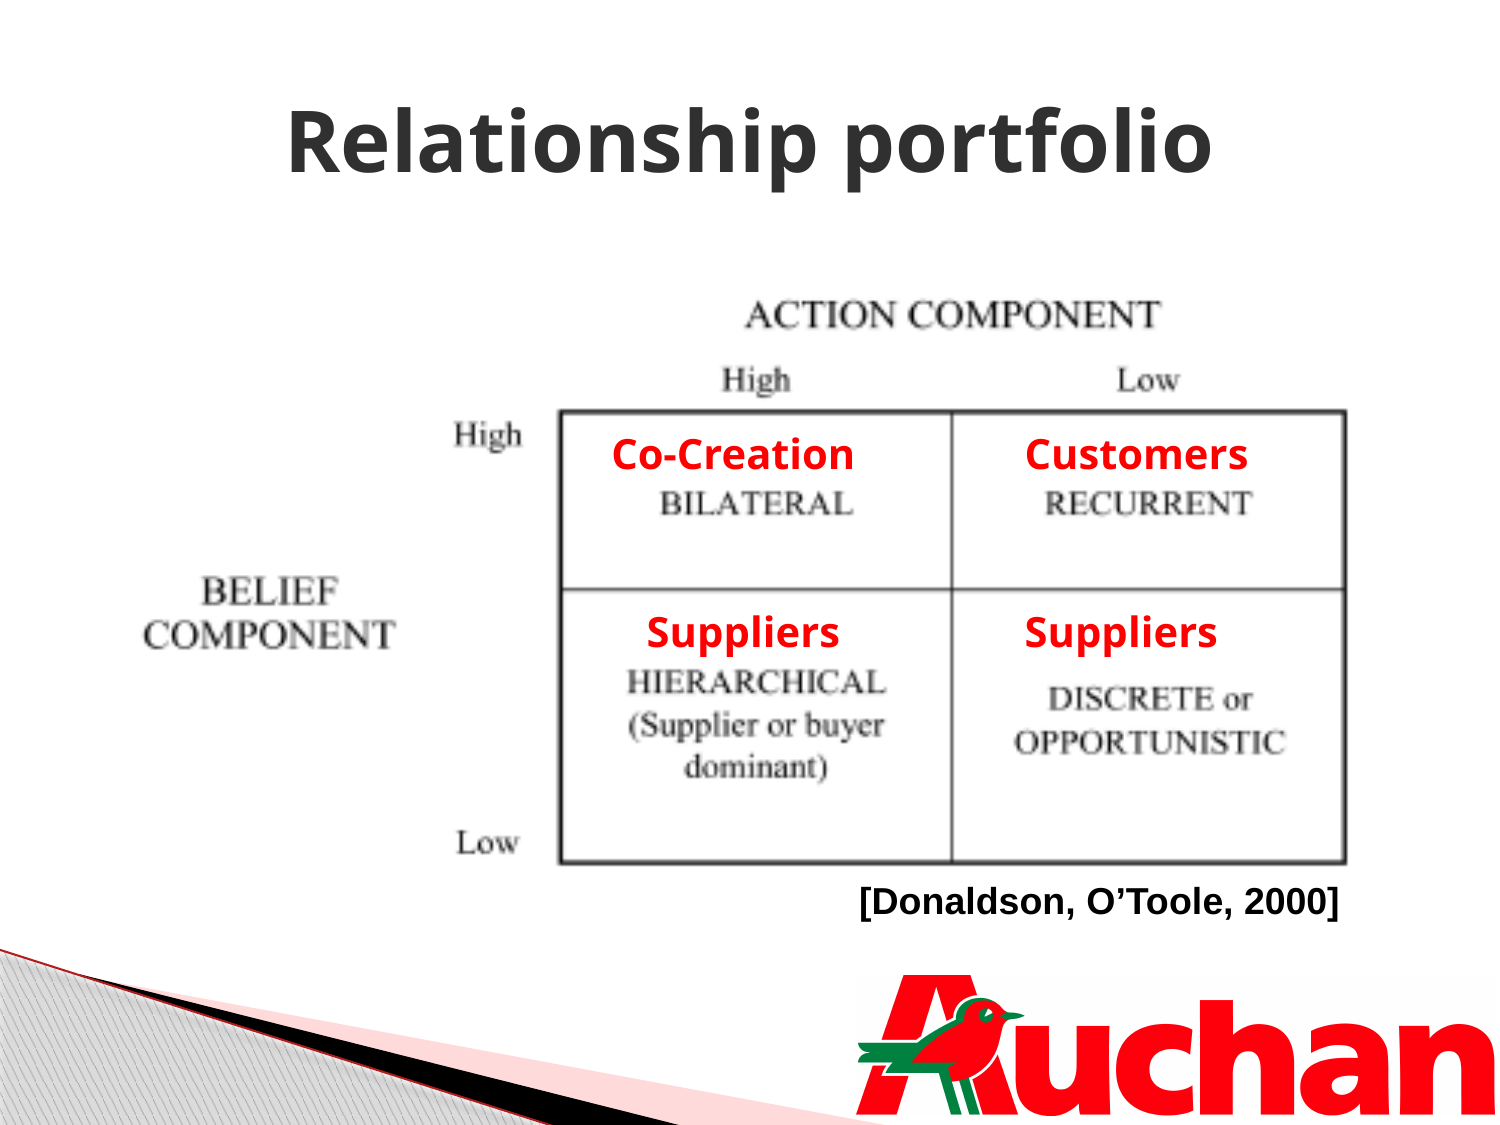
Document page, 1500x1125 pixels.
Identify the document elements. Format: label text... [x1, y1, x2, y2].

title Relationship portfolio [75, 45, 1425, 233]
text_box [Donaldson, O’Toole, 2000] [844, 892, 1388, 930]
picture [856, 975, 1495, 1117]
picture [64, 266, 1436, 881]
